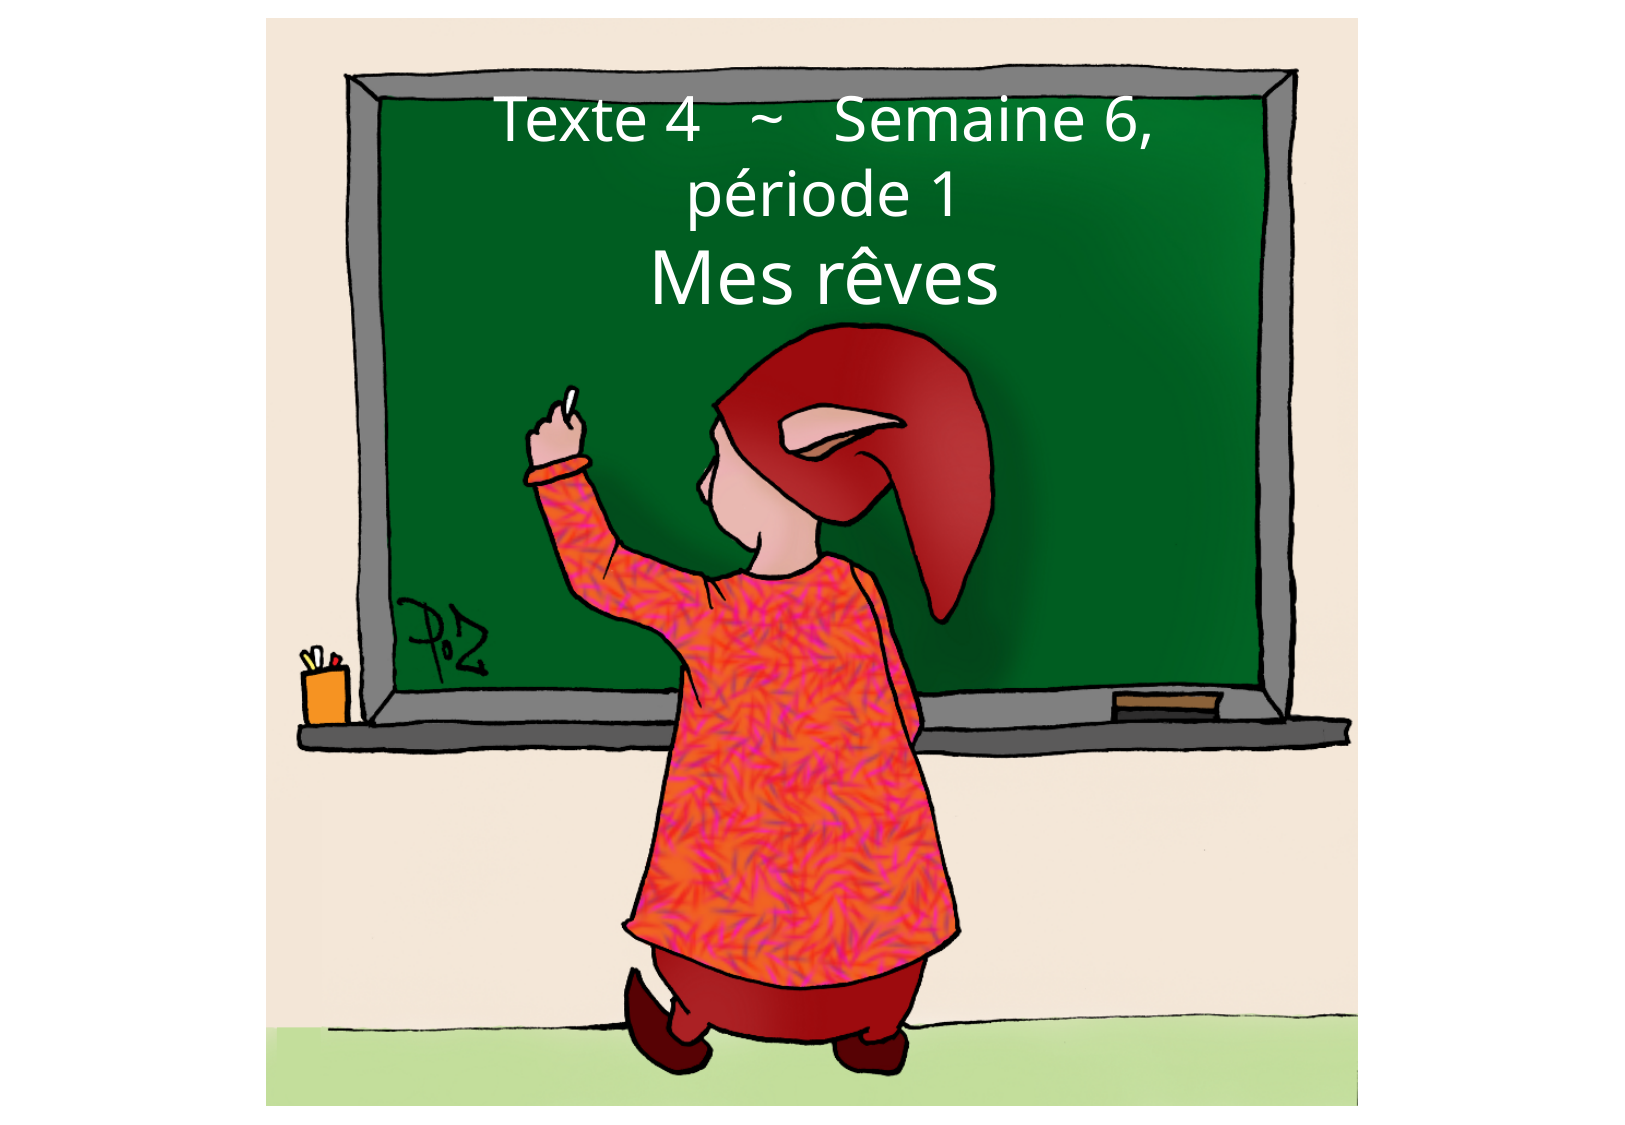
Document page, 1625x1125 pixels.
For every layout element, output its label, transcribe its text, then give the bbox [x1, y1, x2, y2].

picture [266, 18, 1358, 1106]
text_box Texte 4 ~ Semaine 6, période 1 Mes rêves [377, 101, 1273, 297]
